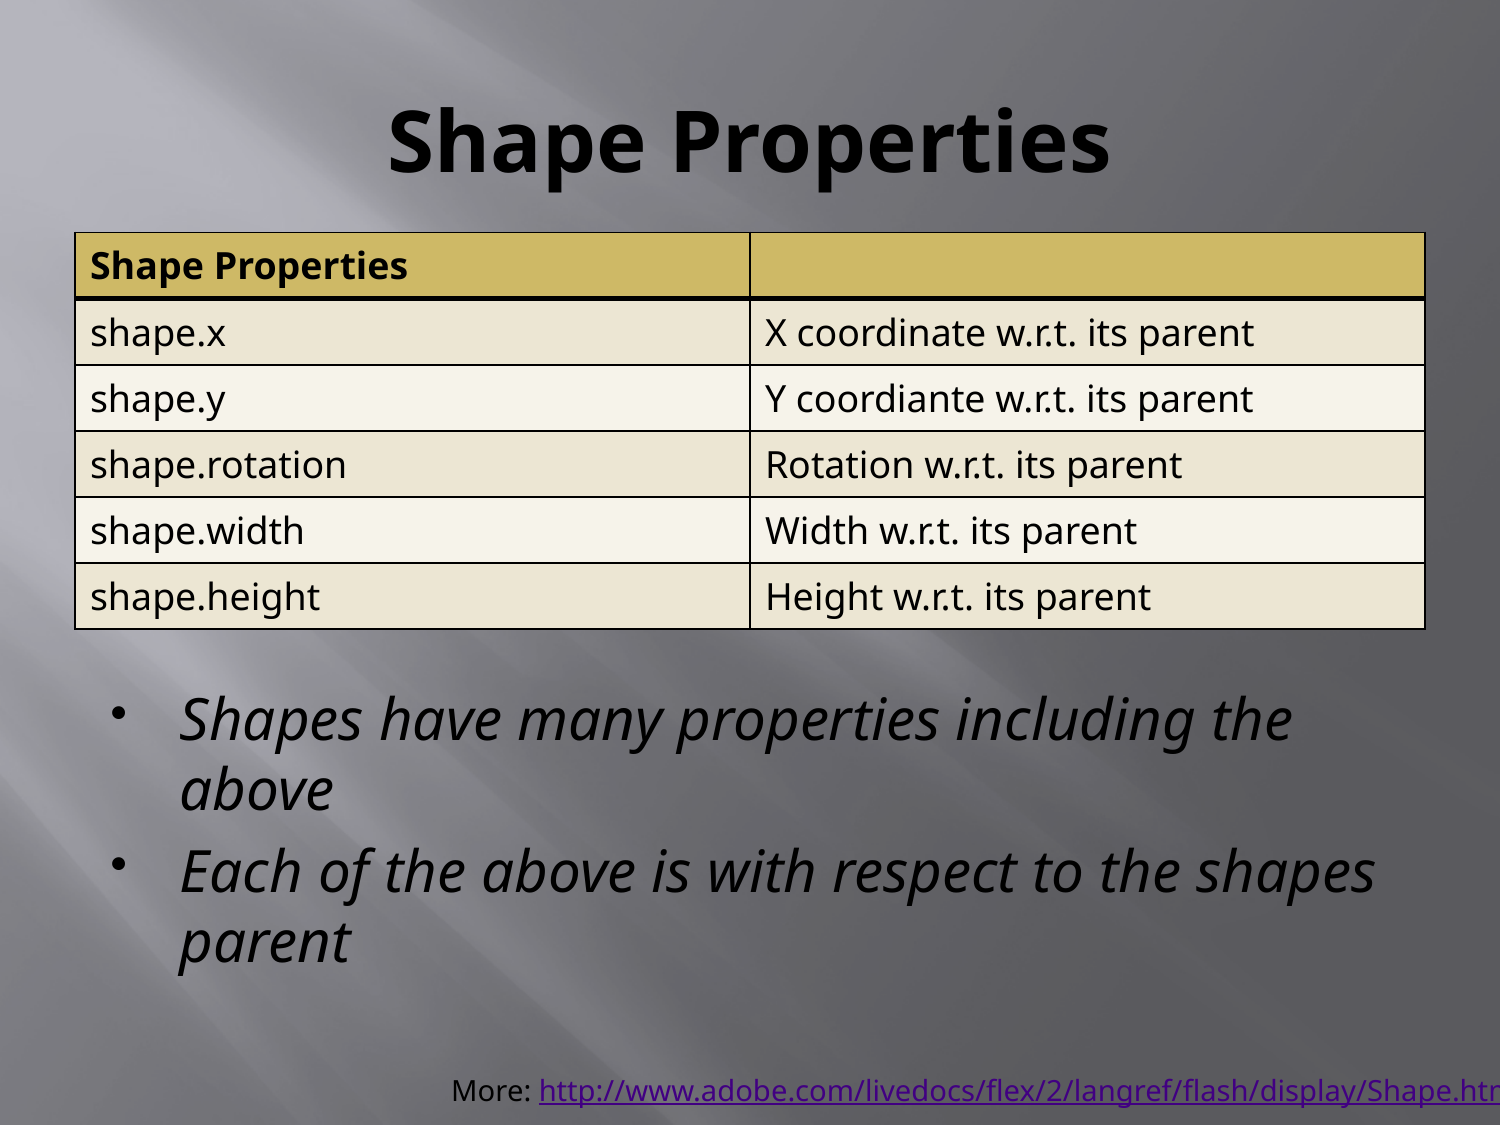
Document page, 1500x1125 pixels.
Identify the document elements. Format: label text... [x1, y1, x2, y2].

table_header [751, 233, 1424, 296]
table_cell Rotation w.r.t. its parent [751, 432, 1424, 496]
table_cell shape.x [76, 301, 749, 364]
table_cell Y coordiante w.r.t. its parent [751, 366, 1424, 430]
table_cell Width w.r.t. its parent [751, 498, 1424, 562]
table_cell shape.y [76, 366, 749, 430]
table_header Shape Properties [76, 233, 749, 296]
table_cell shape.height [76, 564, 749, 628]
table_cell shape.rotation [76, 432, 749, 496]
table_cell X coordinate w.r.t. its parent [751, 301, 1424, 364]
list Shapes have many properties including the above Each of the above is with respect to the shapes parent [75, 675, 1425, 888]
title Shape Properties [75, 45, 1425, 232]
table_cell Height w.r.t. its parent [751, 564, 1424, 628]
text_box More: http://www.adobe.com/livedocs/flex/2/langref/flash/display/Shape.html [436, 1064, 1500, 1119]
table_cell shape.width [76, 498, 749, 562]
